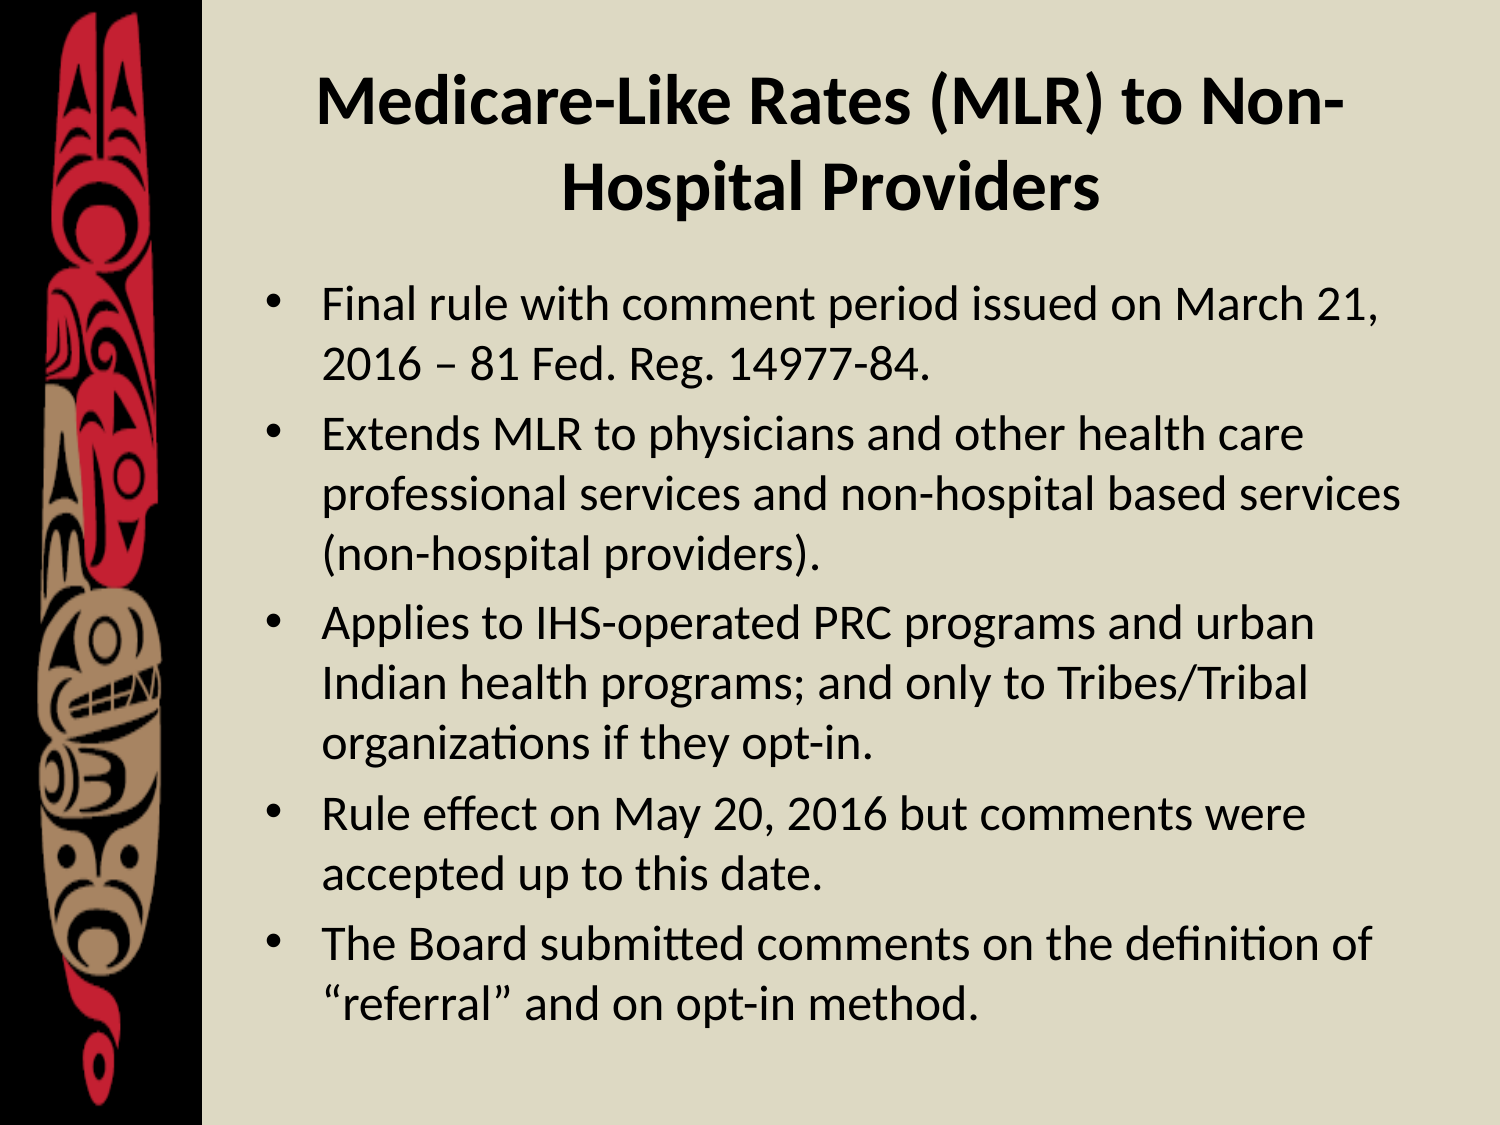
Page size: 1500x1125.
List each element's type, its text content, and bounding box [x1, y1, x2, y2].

title Medicare-Like Rates (MLR) to Non-Hospital Providers [237, 45, 1425, 233]
picture [0, 0, 202, 1125]
list Final rule with comment period issued on March 21, 2016 – 81 Fed. Reg. 14977-84. Extends MLR to physicians and other health care professional services and non-hospital based services (non-hospital providers). Applies to IHS-operated PRC programs and urban Indian health programs; and only to Tribes/Tribal organizations if they opt-in. Rule effect on May 20, 2016 but comments were accepted up to this date. The Board submitted comments on the definition of “referral” and on opt-in method. [249, 262, 1425, 1063]
